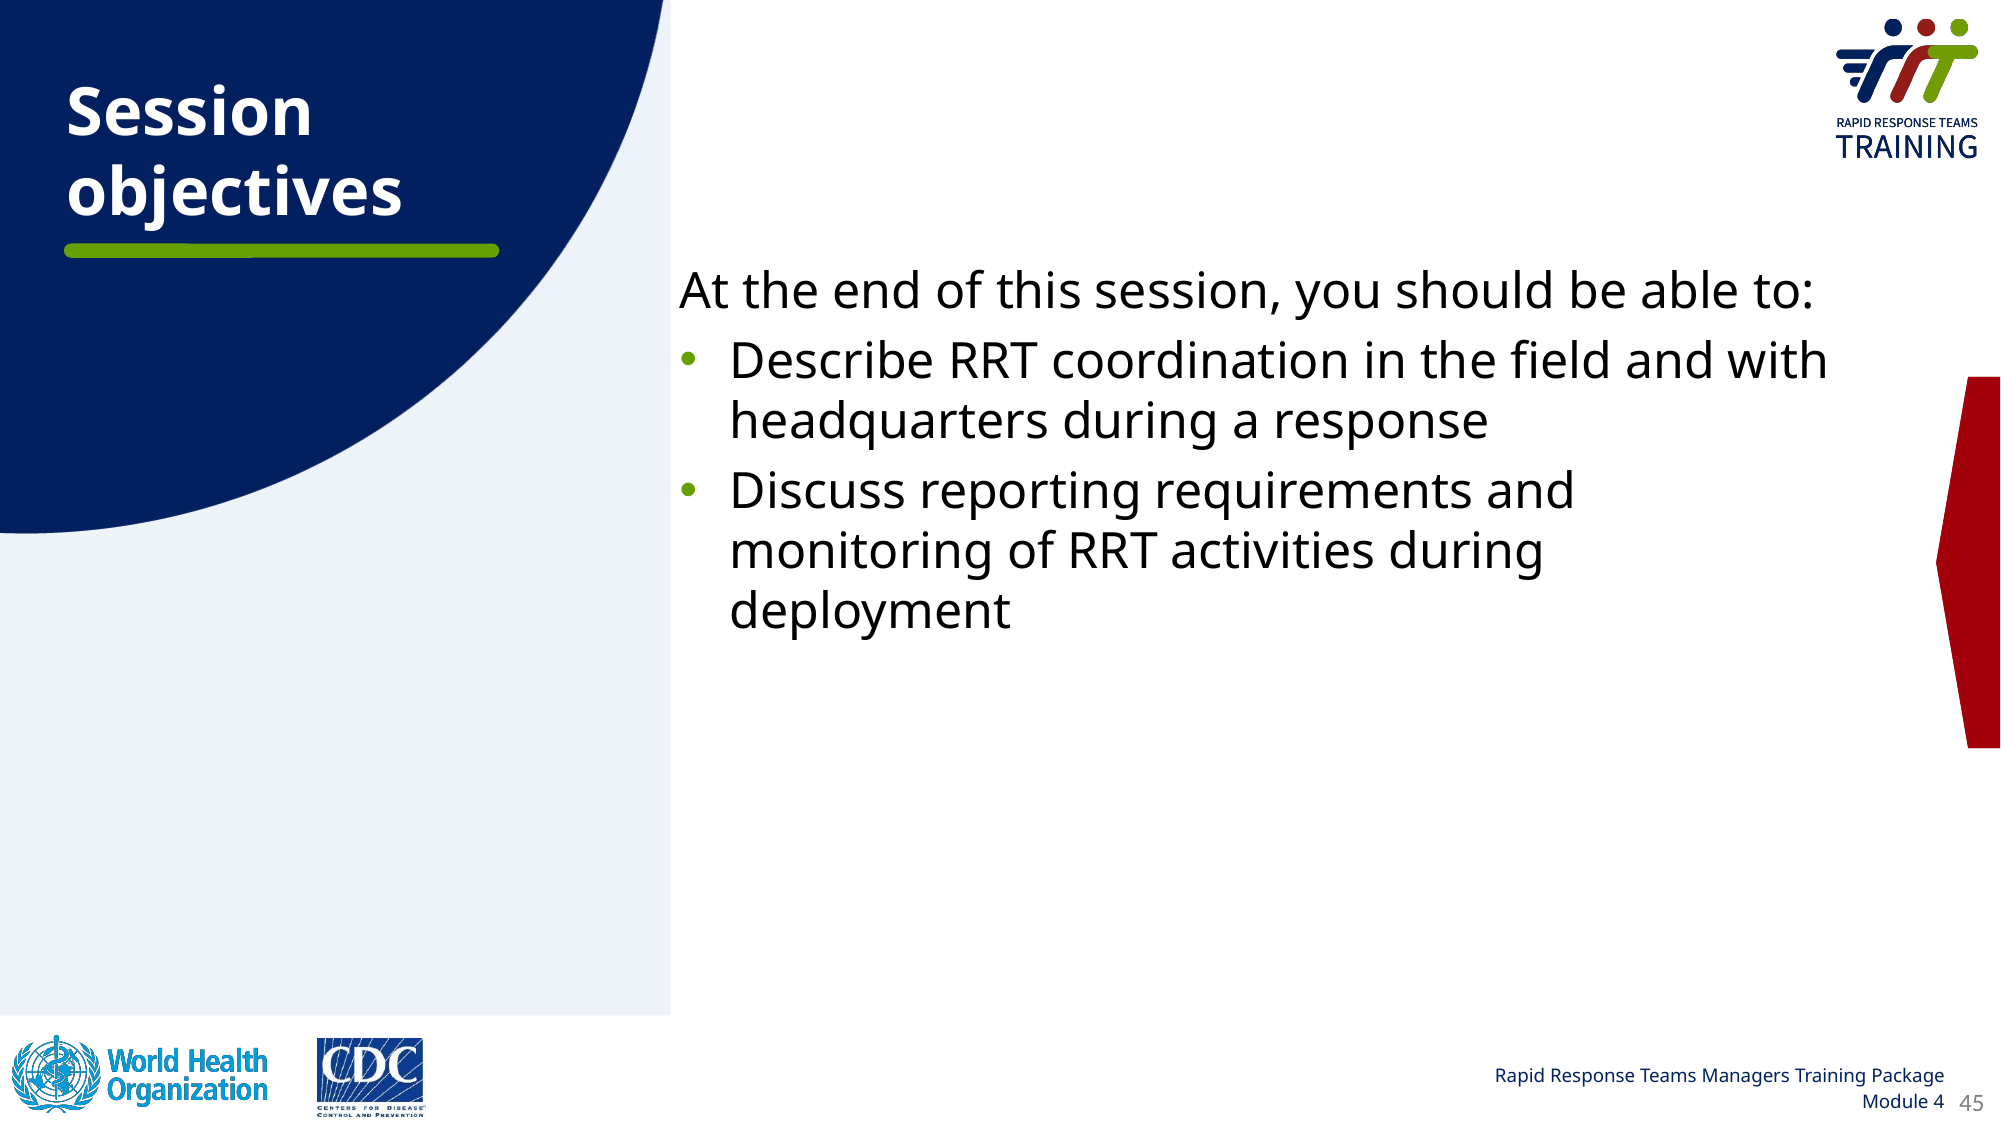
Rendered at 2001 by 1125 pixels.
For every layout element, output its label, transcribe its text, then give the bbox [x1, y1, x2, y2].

text_box Session objectives [59, 61, 531, 237]
picture [317, 1038, 426, 1117]
picture [24, 1054, 36, 1087]
picture [0, 0, 670, 538]
picture [40, 1062, 47, 1070]
text_box At the end of this session, you should be able to: Describe RRT coordination in the field and with headquarters during a response Discuss reporting requirements and monitoring of RRT activities during deployment [671, 250, 1848, 788]
picture [36, 1088, 78, 1105]
picture [12, 1035, 54, 1068]
picture [46, 1056, 54, 1062]
picture [71, 1053, 90, 1091]
picture [59, 1035, 267, 1113]
picture [22, 1062, 26, 1077]
slide_number 45 [1934, 1079, 2000, 1125]
picture [12, 1083, 48, 1113]
picture [34, 1054, 43, 1078]
text_box [1936, 376, 2000, 749]
picture [30, 1083, 37, 1091]
picture [50, 1108, 62, 1113]
picture [1835, 19, 1978, 167]
